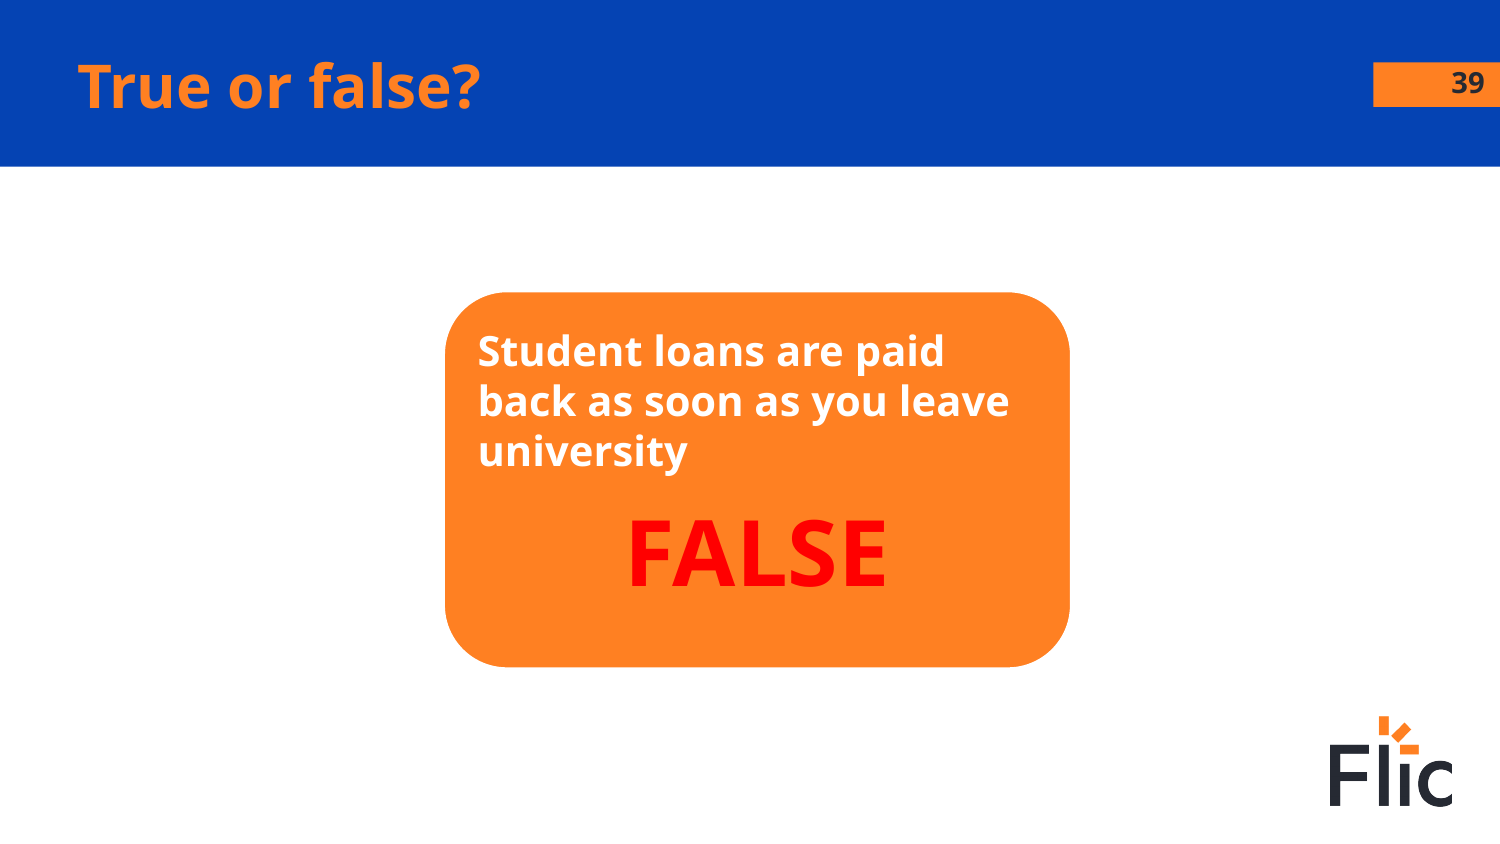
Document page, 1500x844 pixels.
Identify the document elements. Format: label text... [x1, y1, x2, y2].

text_box Student loans are paid back as soon as you leave university [444, 291, 1071, 669]
slide_number 39 [1410, 49, 1500, 115]
picture [1330, 716, 1452, 807]
title True or false? [62, 41, 998, 127]
text_box FALSE [538, 480, 976, 621]
